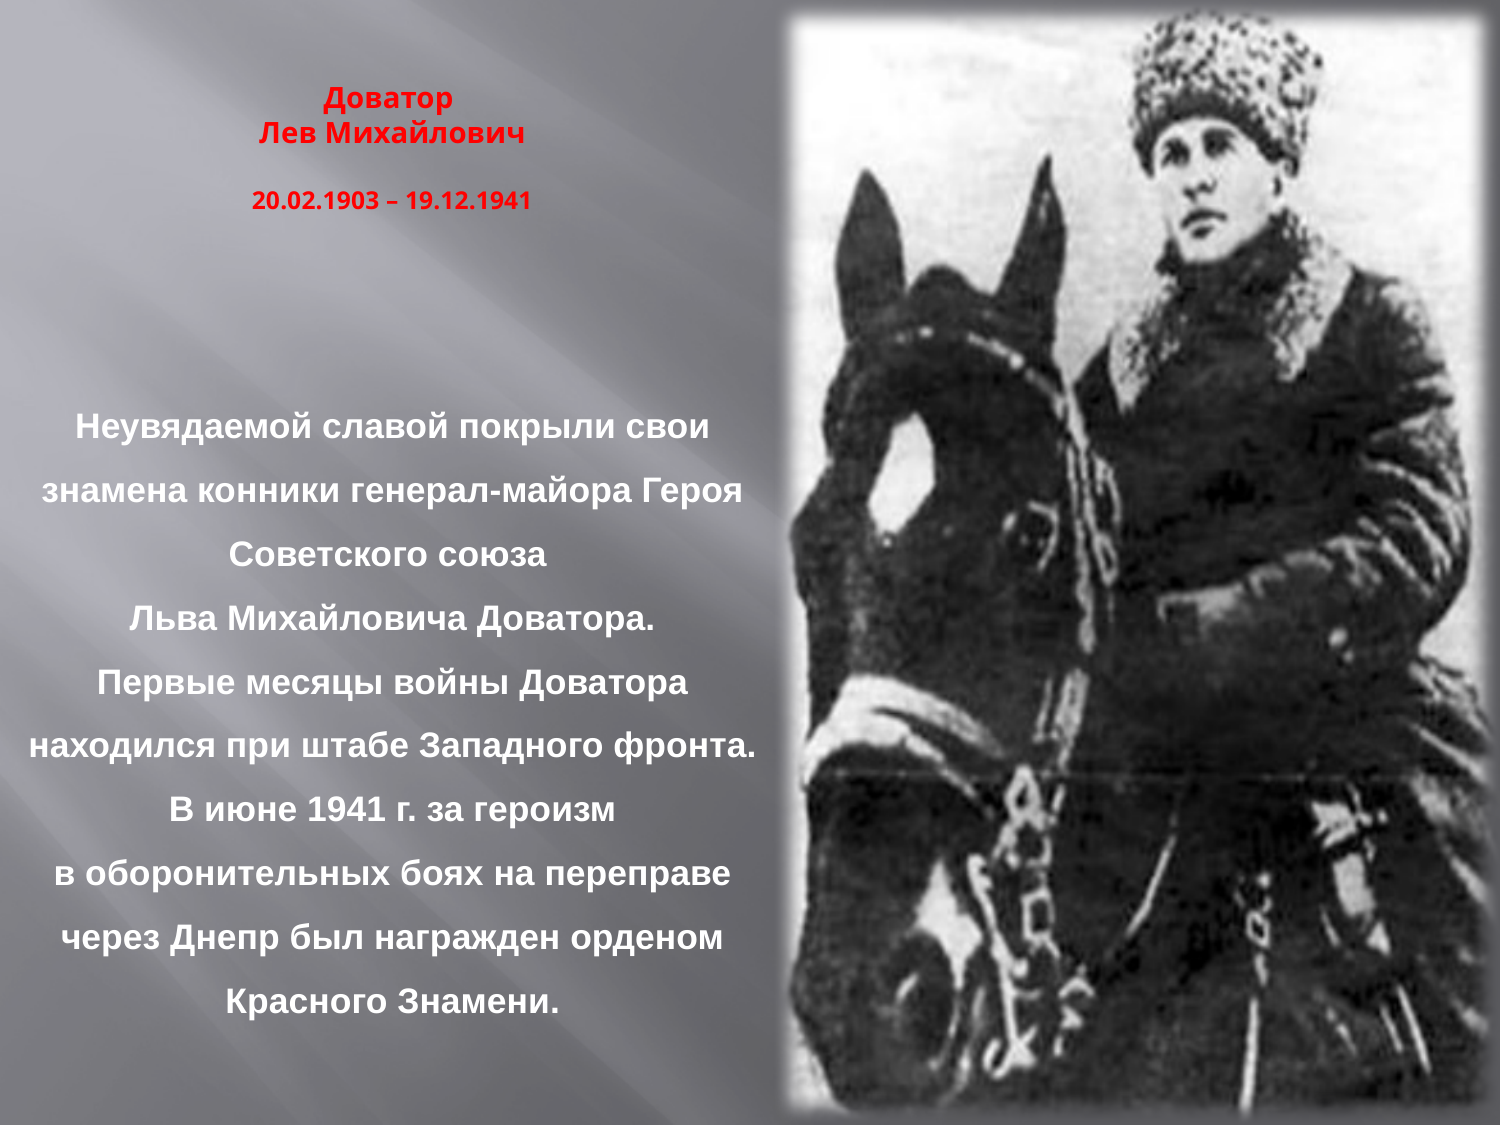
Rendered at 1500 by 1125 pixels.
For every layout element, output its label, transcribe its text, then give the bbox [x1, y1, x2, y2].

title Доватор Лев Михайлович 20.02.1903 – 19.12.1941 [0, 70, 773, 223]
picture [773, 0, 1500, 1125]
text_box Неувядаемой славой покрыли свои знамена конники генерал-майора Героя Советского союза Льва Михайловича Доватора. Первые месяцы войны Доватора находился при штабе Западного фронта. В июне 1941 г. за героизм в оборонительных боях на переправе через Днепр был награжден орденом Красного Знамени. [0, 374, 773, 1092]
